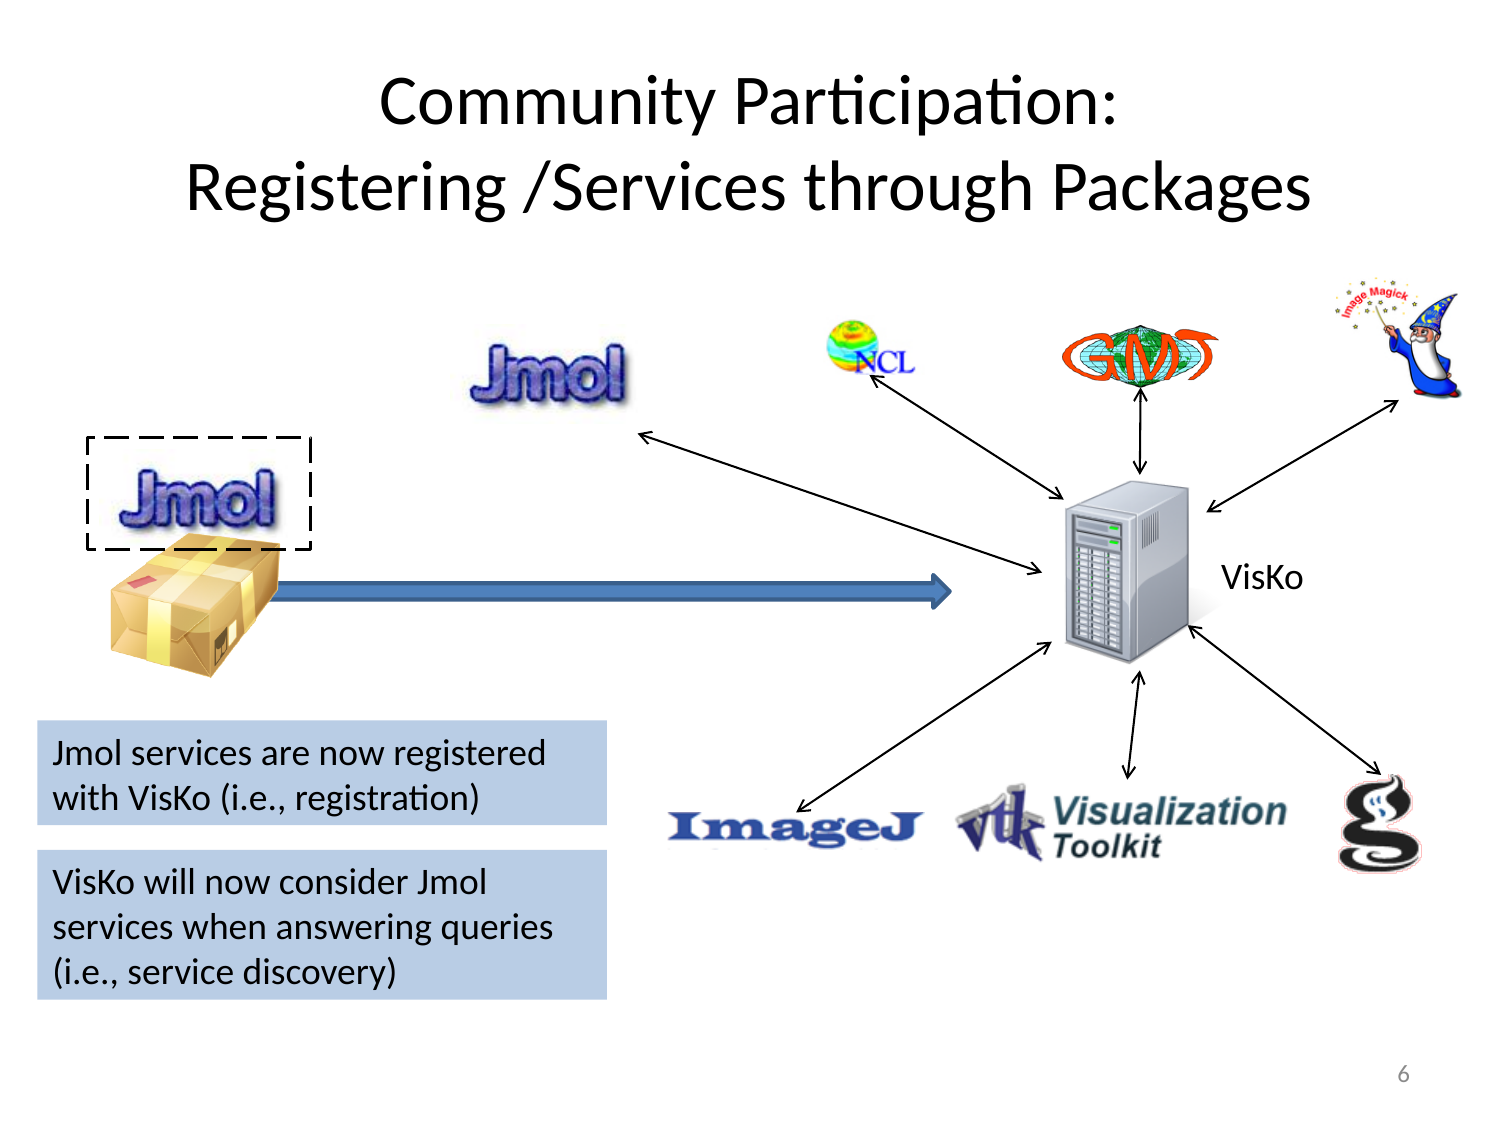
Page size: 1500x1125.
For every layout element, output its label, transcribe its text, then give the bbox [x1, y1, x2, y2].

picture [99, 449, 294, 688]
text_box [666, 277, 1463, 876]
text_box Jmol services are now registered with VisKo (i.e., registration) [37, 720, 607, 826]
text_box VisKo will now consider Jmol services when answering queries (i.e., service discovery) [37, 849, 607, 1000]
picture [449, 324, 644, 424]
picture [1041, 474, 1238, 671]
title Community Participation: Registering /Services through Packages [0, 45, 1500, 233]
text_box [85, 435, 313, 552]
text_box [291, 581, 661, 602]
slide_number 6 [1074, 1042, 1425, 1103]
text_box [637, 433, 1043, 573]
